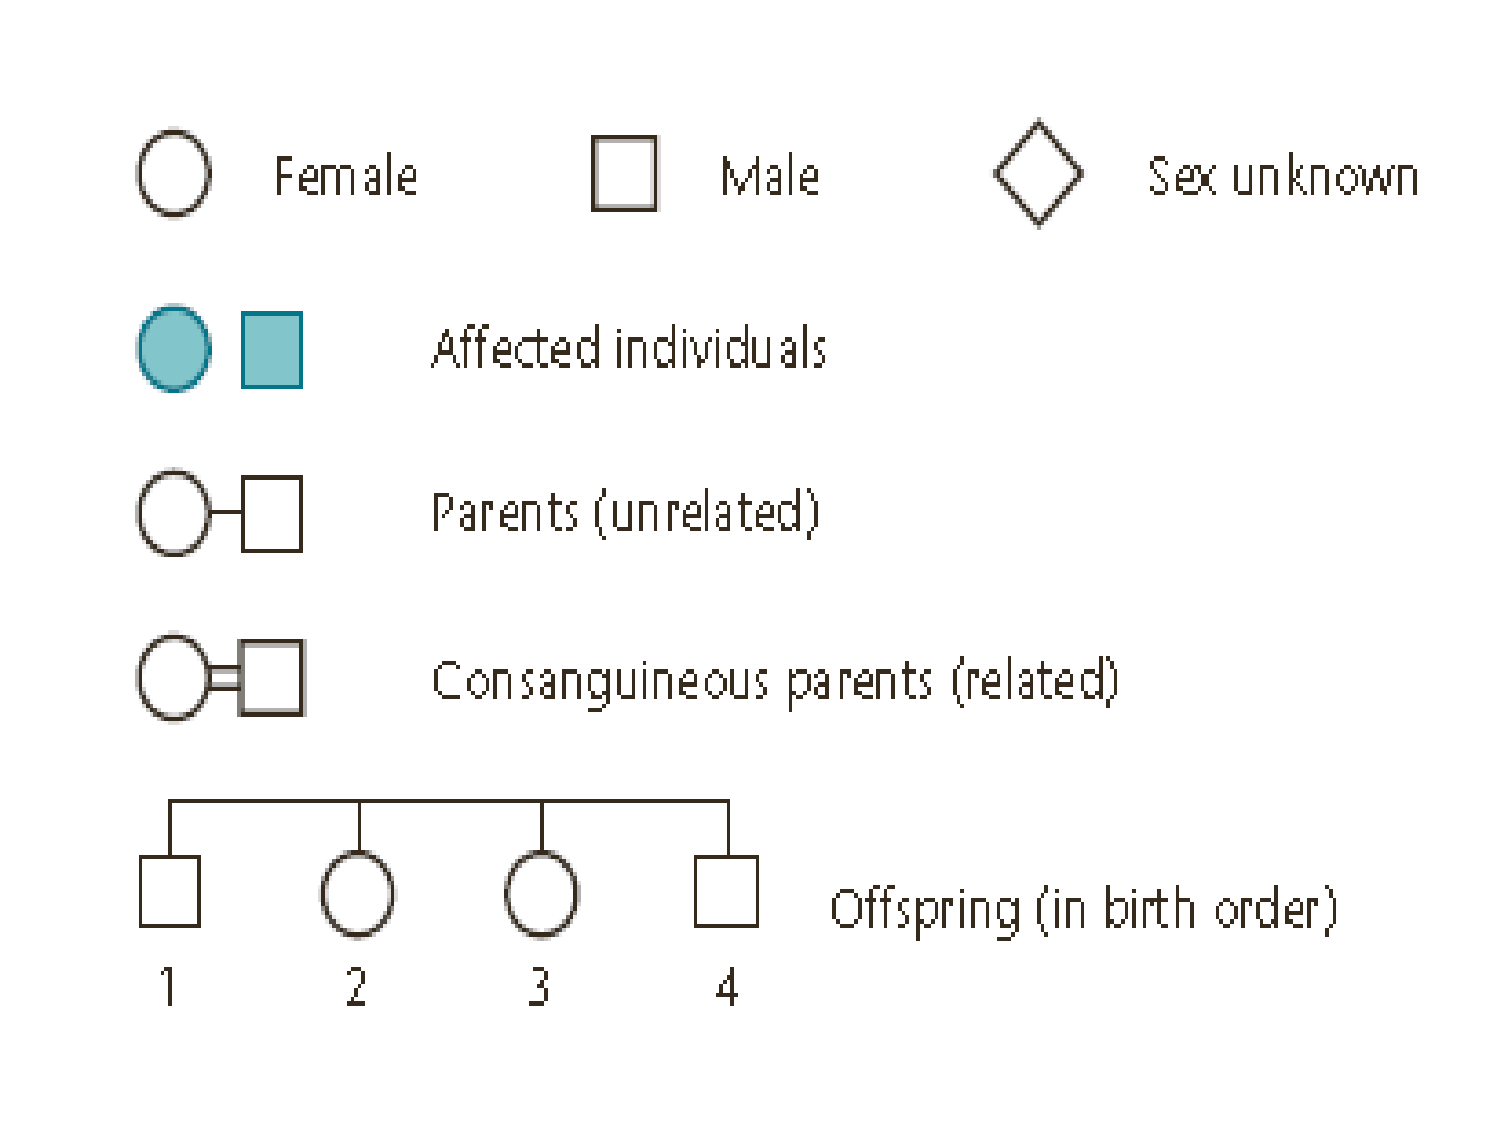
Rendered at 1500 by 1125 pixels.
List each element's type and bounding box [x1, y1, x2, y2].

list [37, 49, 1451, 1076]
